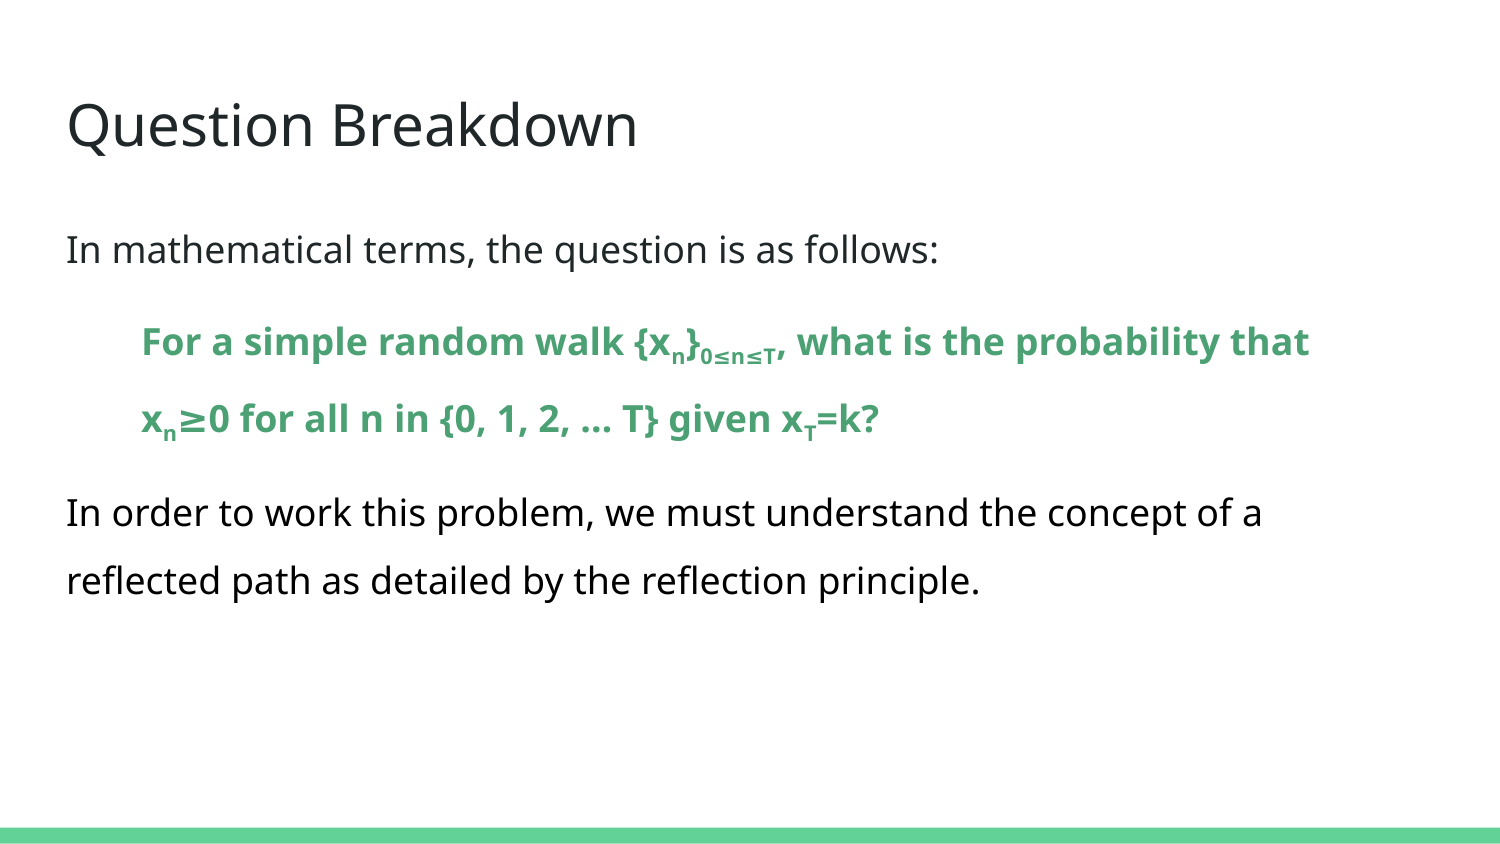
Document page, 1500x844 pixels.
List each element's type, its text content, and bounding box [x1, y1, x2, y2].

title Question Breakdown [51, 72, 1449, 167]
list In mathematical terms, the question is as follows: For a simple random walk {xn}0≤n≤T, what is the probability that xn≥0 for all n in {0, 1, 2, … T} given xT=k? In order to work this problem, we must understand the concept of a reflected path as detailed by the reflection principle. [51, 189, 1401, 750]
